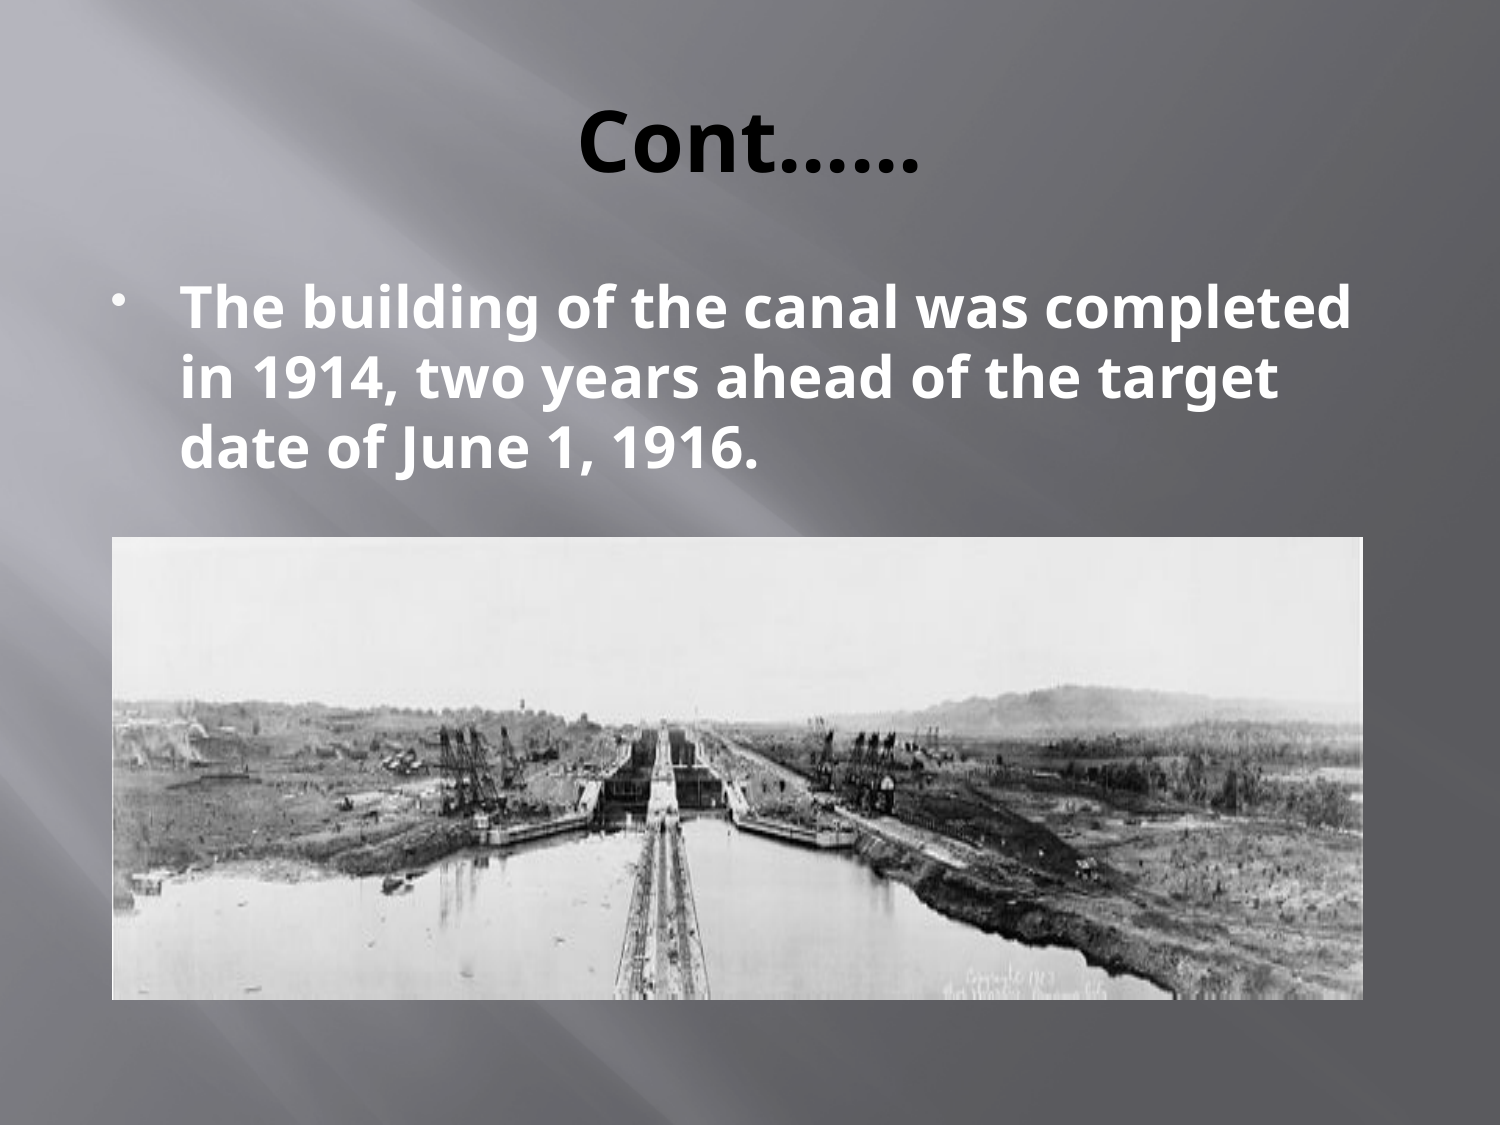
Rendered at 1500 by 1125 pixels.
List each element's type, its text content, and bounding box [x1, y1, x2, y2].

title Cont...... [75, 45, 1425, 233]
list The building of the canal was completed in 1914, two years ahead of the target date of June 1, 1916. [75, 262, 1425, 1035]
picture [112, 537, 1363, 1001]
